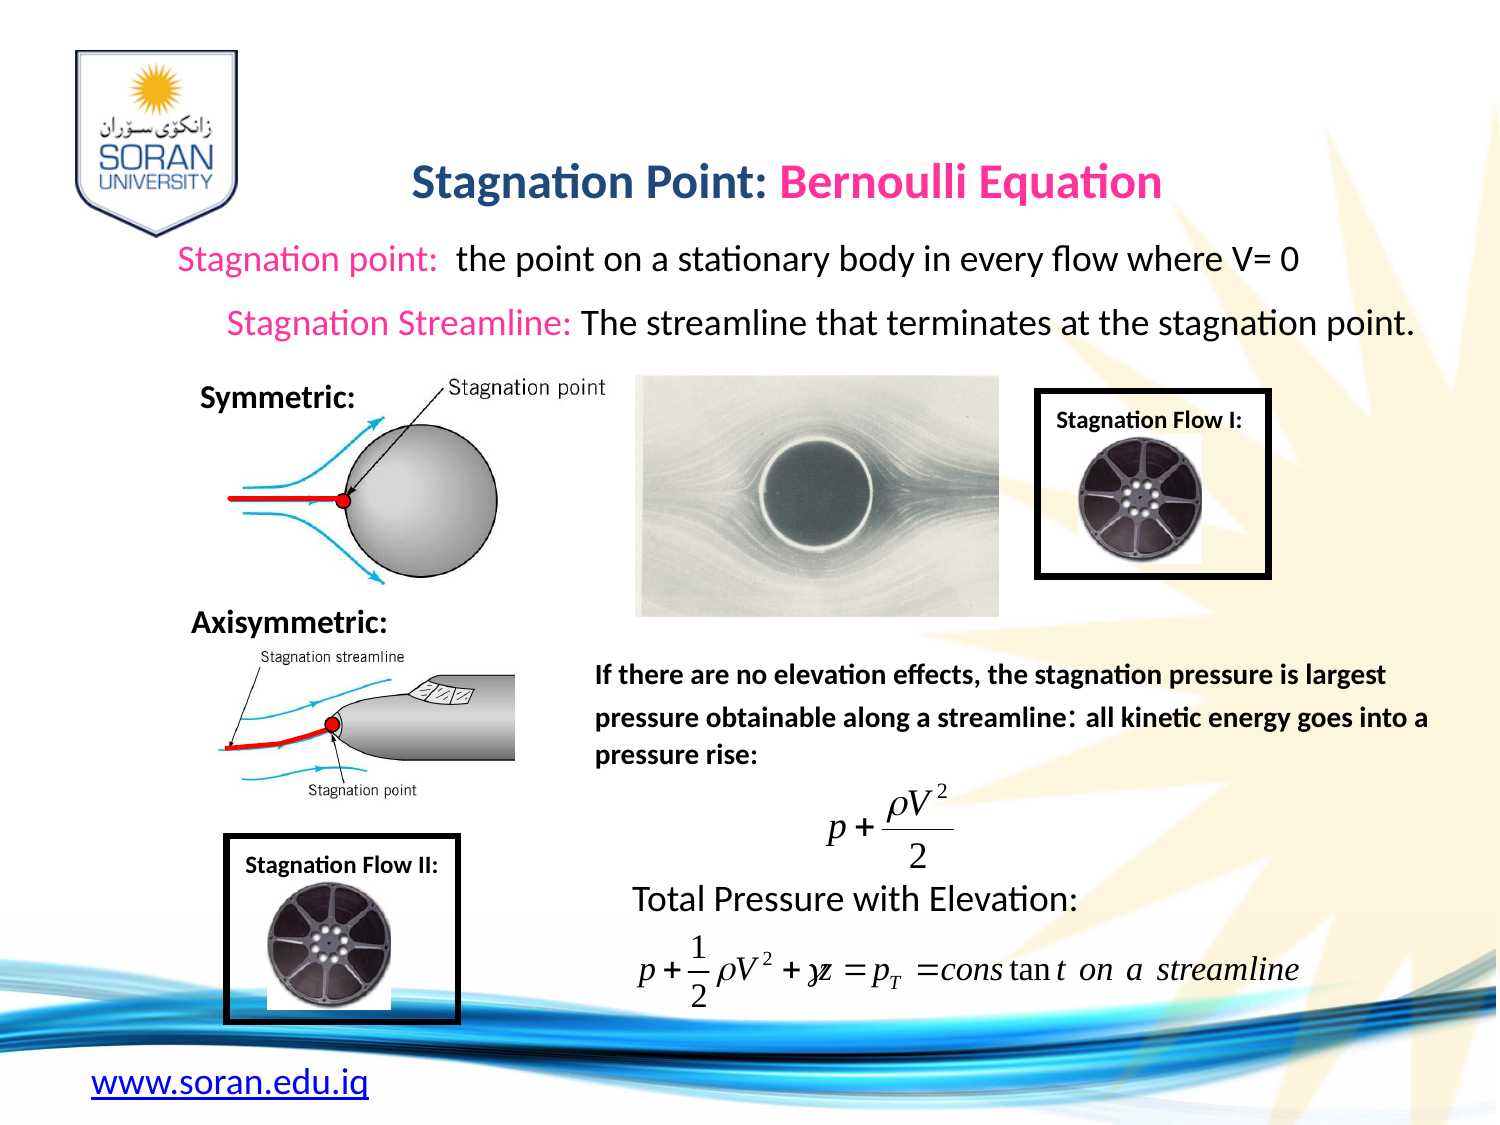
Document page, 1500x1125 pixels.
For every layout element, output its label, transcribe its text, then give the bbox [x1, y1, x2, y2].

text_box Stagnation Flow II: [230, 841, 454, 887]
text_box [629, 925, 1308, 1016]
text_box [1037, 390, 1269, 577]
text_box Axisymmetric: [176, 592, 404, 648]
picture [0, 99, 1500, 1125]
picture [266, 879, 391, 1010]
text_box Stagnation Point: Bernoulli Equation [137, 125, 1438, 233]
text_box [226, 835, 458, 1022]
text_box Symmetric: [185, 367, 372, 423]
text_box Stagnation point: the point on a stationary body in every flow where V= 0 [162, 226, 1438, 286]
text_box If there are no elevation effects, the stagnation pressure is largest pressure obtainable along a streamline: all kinetic energy goes into a pressure rise: [580, 648, 1458, 778]
text_box Total Pressure with Elevation: [617, 866, 1095, 927]
picture [230, 374, 609, 592]
text_box Stagnation Flow I: [1041, 396, 1258, 441]
text_box Stagnation Streamline: The streamline that terminates at the stagnation point. [212, 290, 1432, 351]
picture [212, 643, 515, 804]
picture [75, 50, 238, 238]
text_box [817, 772, 963, 877]
